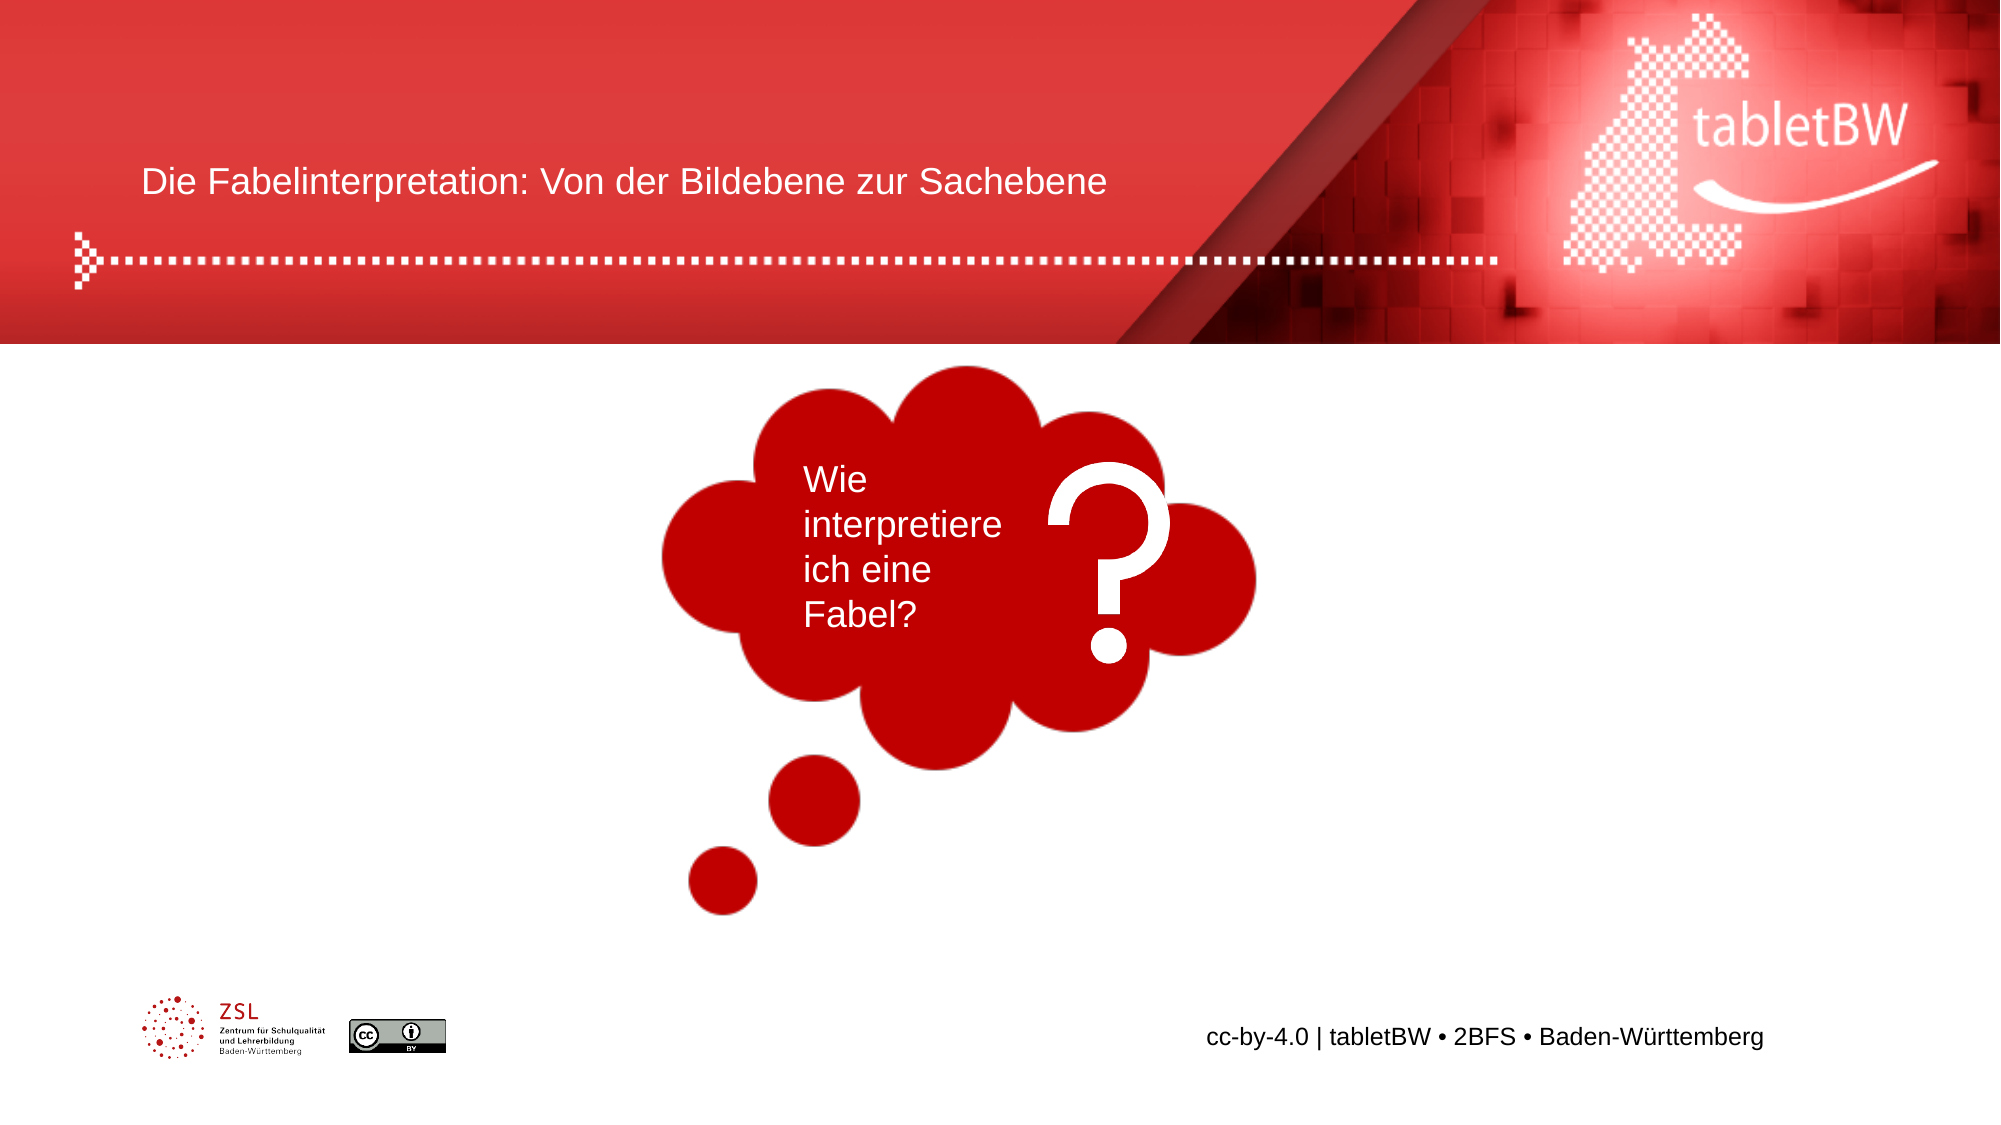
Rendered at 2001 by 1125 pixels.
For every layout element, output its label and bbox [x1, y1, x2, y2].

picture [0, 0, 2000, 1007]
text_box [126, 980, 1783, 1059]
